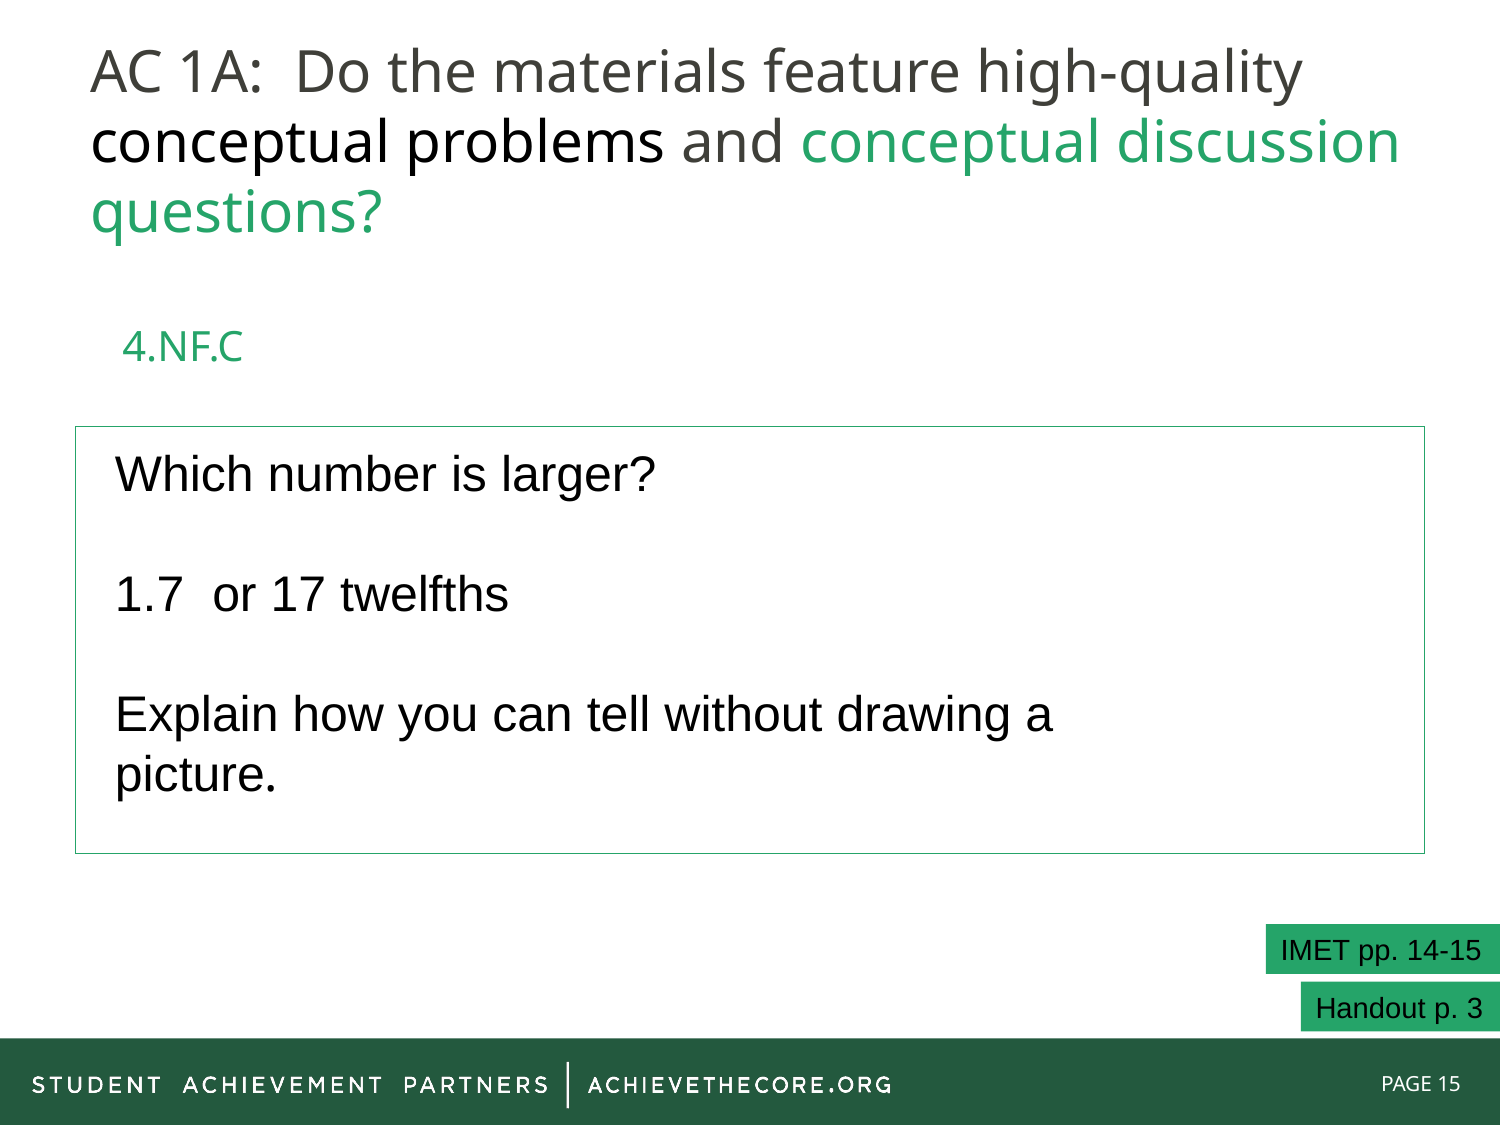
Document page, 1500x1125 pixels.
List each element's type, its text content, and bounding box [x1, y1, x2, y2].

text_box IMET pp. 14-15 [1265, 924, 1500, 974]
title AC 1A: Do the materials feature high-quality conceptual problems and conceptual discussion questions? [75, 45, 1425, 233]
text_box Handout p. 3 [1300, 981, 1500, 1032]
text_box 4.NF.C [82, 312, 260, 378]
list Which number is larger? 1.7 or 17 twelfths Explain how you can tell without drawing a picture. [75, 426, 1425, 854]
picture [12, 1055, 911, 1112]
